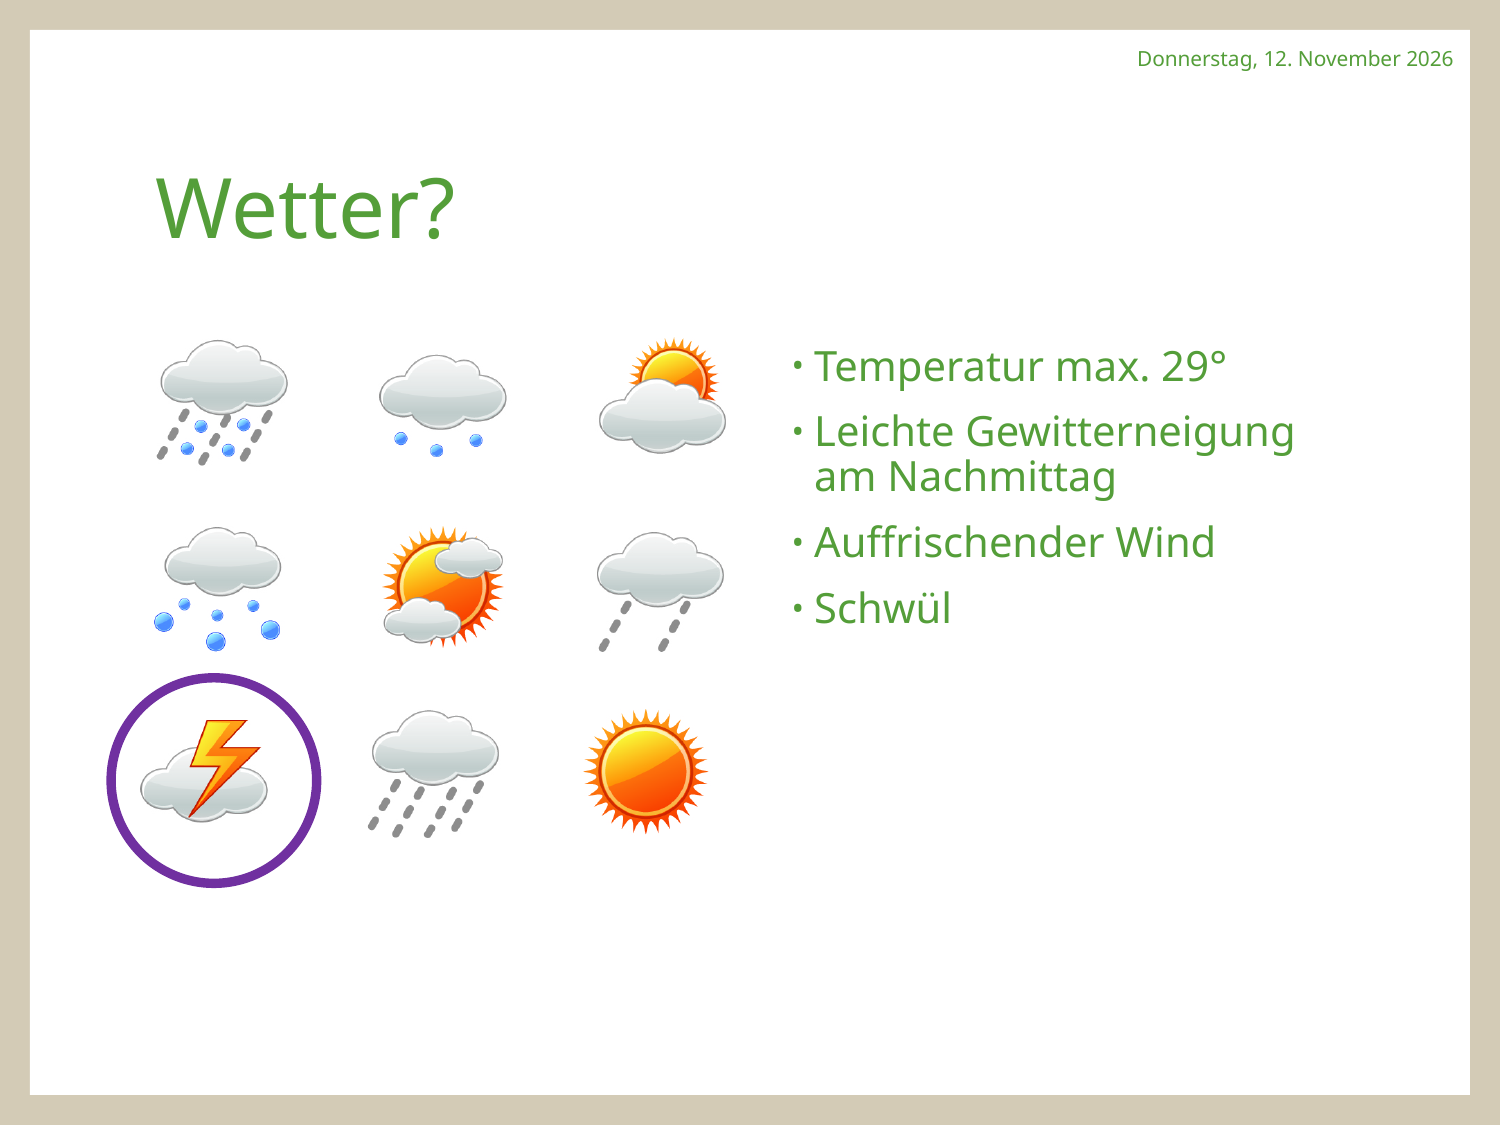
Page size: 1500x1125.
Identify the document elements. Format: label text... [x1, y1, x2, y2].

text_box [109, 713, 295, 885]
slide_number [995, 29, 1469, 90]
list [140, 337, 726, 838]
title Wetter? [140, 99, 1356, 323]
list Temperatur max. 29° Leichte Gewitterneigung am Nachmittag Auffrischender Wind Schwül [771, 337, 1357, 998]
